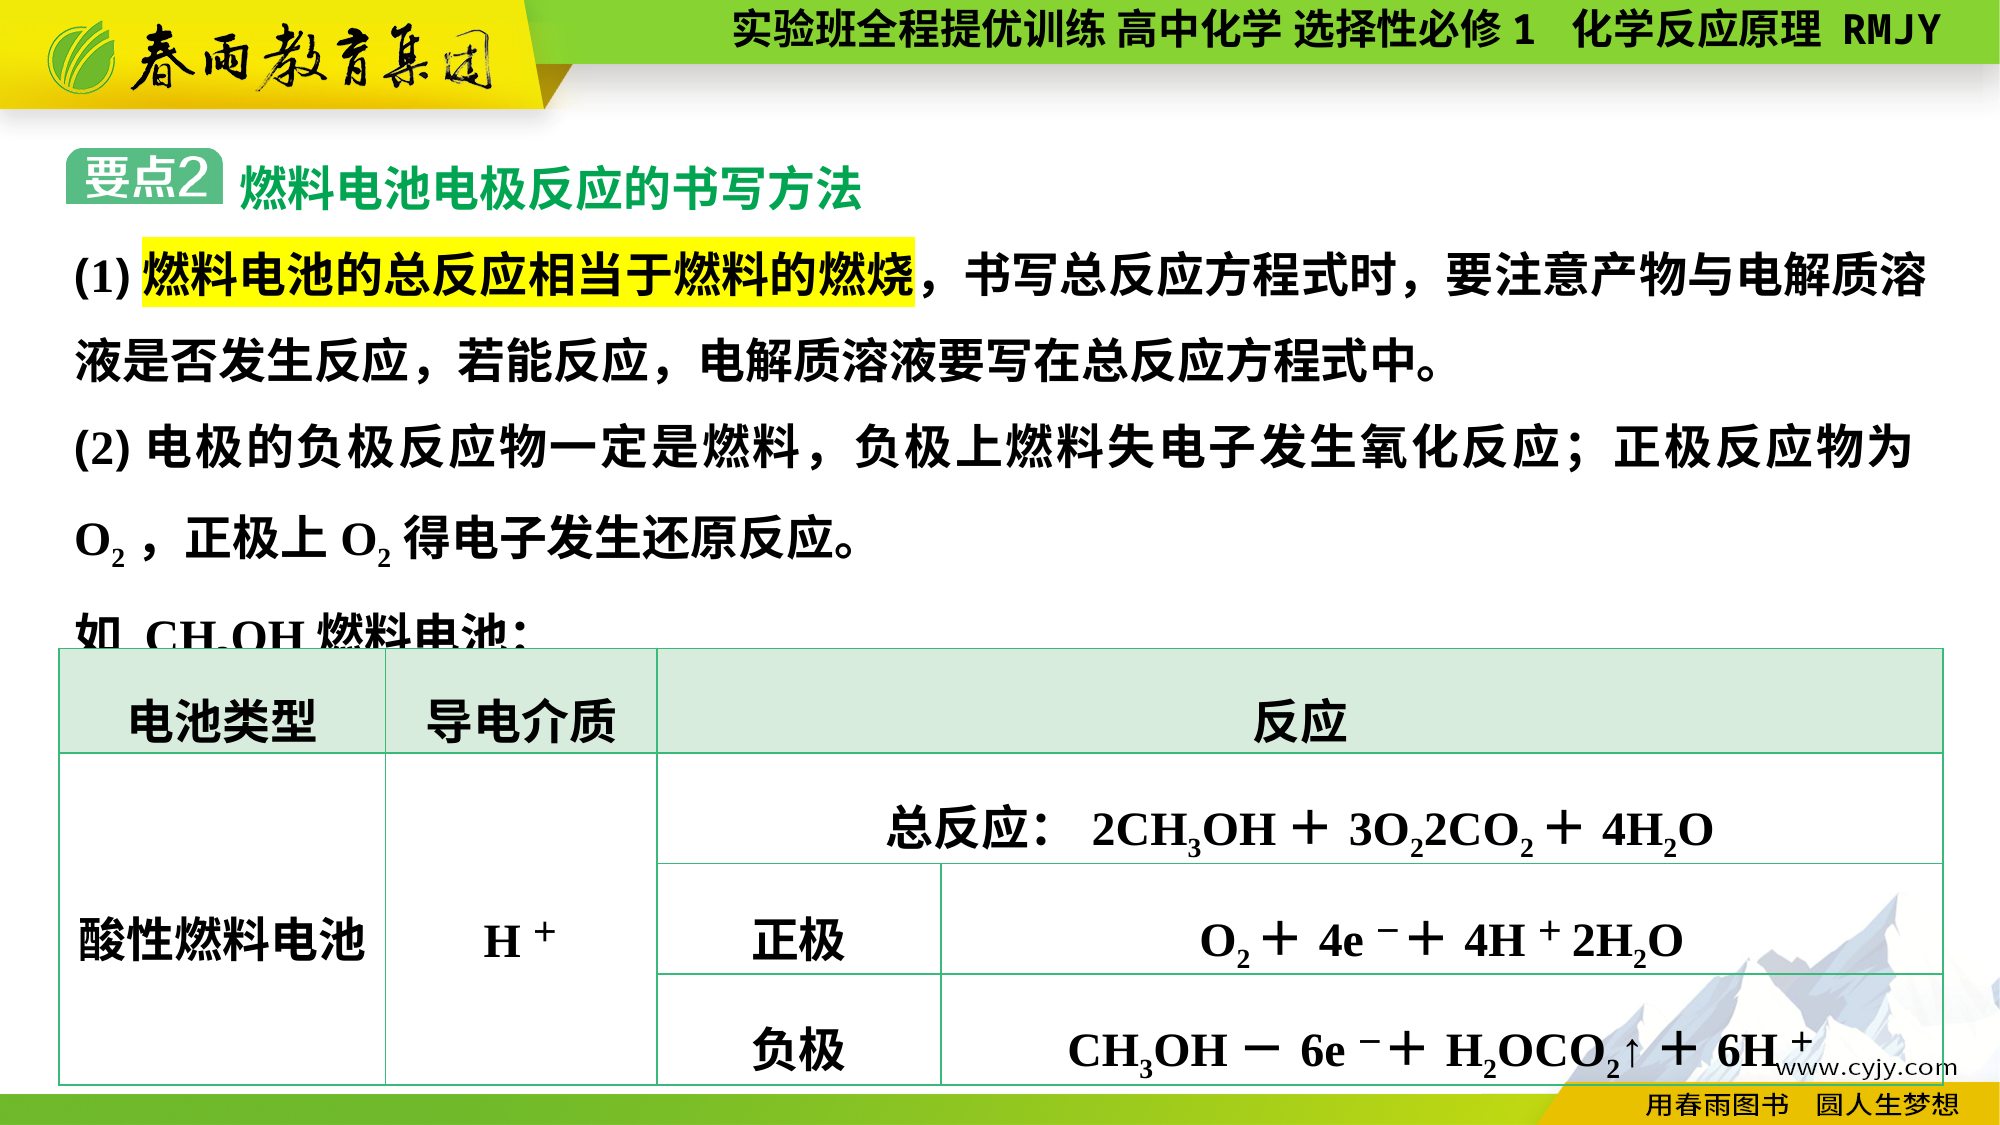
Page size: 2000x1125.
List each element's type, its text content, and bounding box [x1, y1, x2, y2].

picture [0, 0, 2000, 1125]
list 燃料电池电极反应的书写方法 (1)燃料电池的总反应相当于燃料的燃烧，书写总反应方程式时，要注意产物与电解质溶液是否发生反应，若能反应，电解质溶液要写在总反应方程式中。 (2)电极的负极反应物一定是燃料，负极上燃料失电子发生氧化反应；正极反应物为O2，正极上O2得电子发生还原反应。 如 CH3OH燃料电池： [59, 122, 1944, 648]
